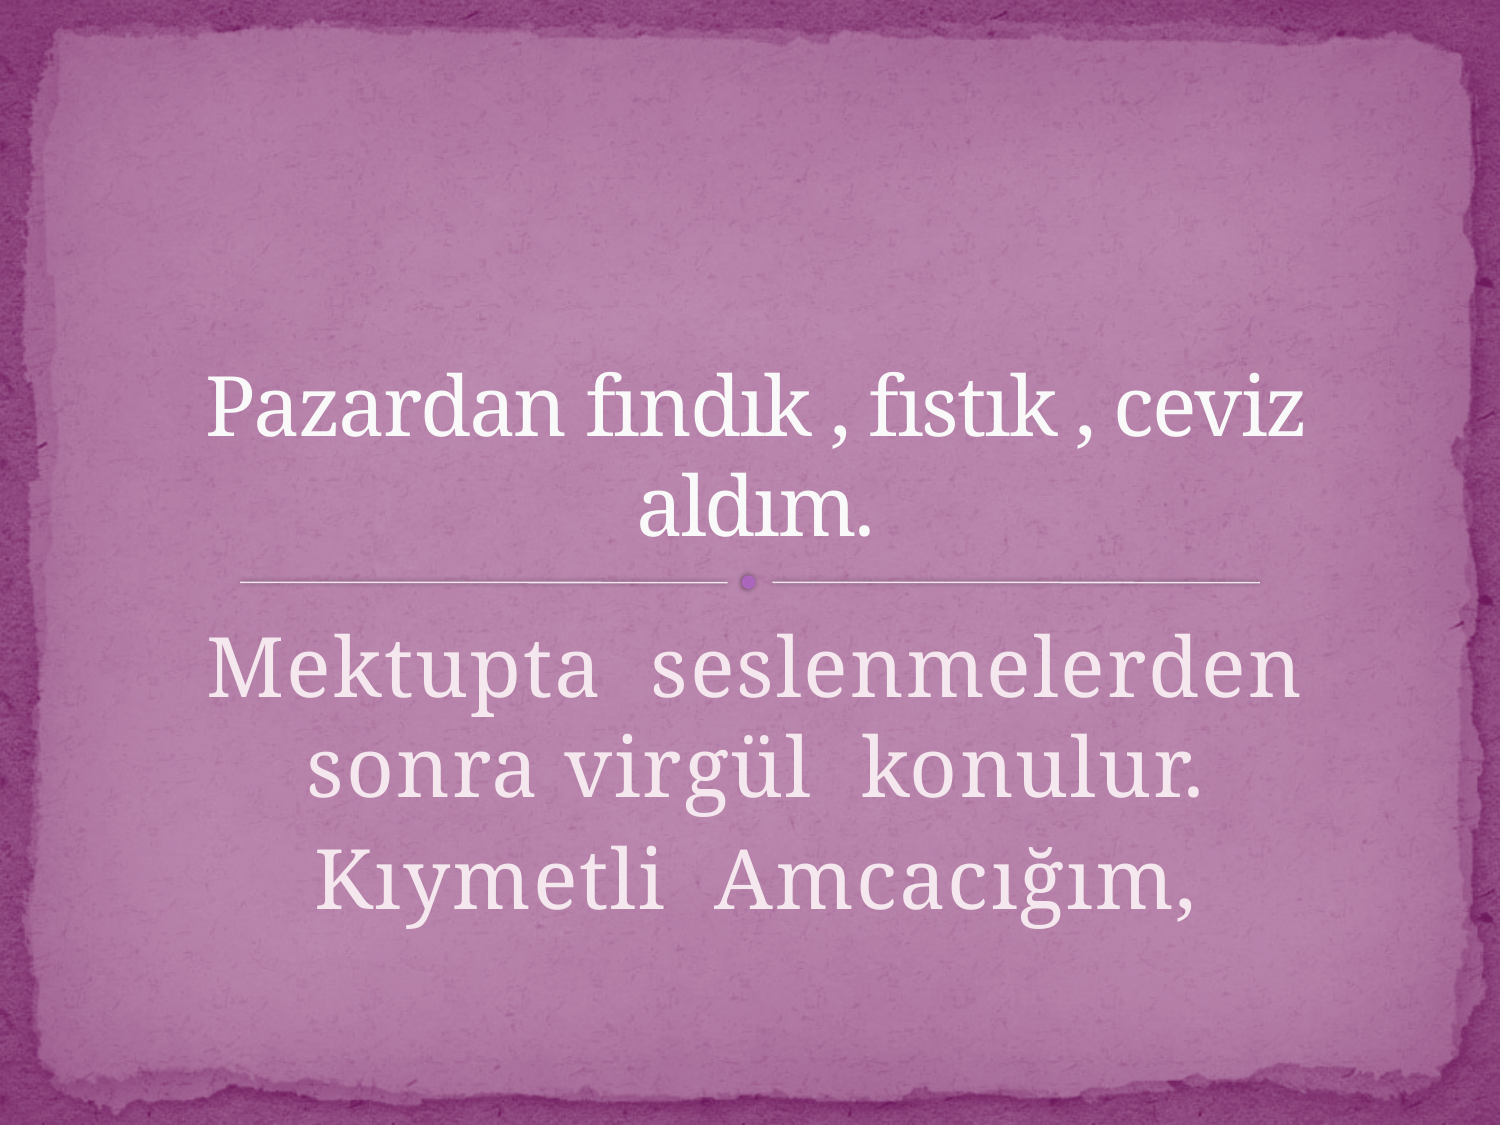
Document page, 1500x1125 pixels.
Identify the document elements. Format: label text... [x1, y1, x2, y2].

subtitle Mektupta seslenmelerden sonra virgül konulur. Kıymetli Amcacığım, [75, 606, 1438, 973]
title Pazardan fındık , fıstık , ceviz aldım. [74, 235, 1438, 561]
